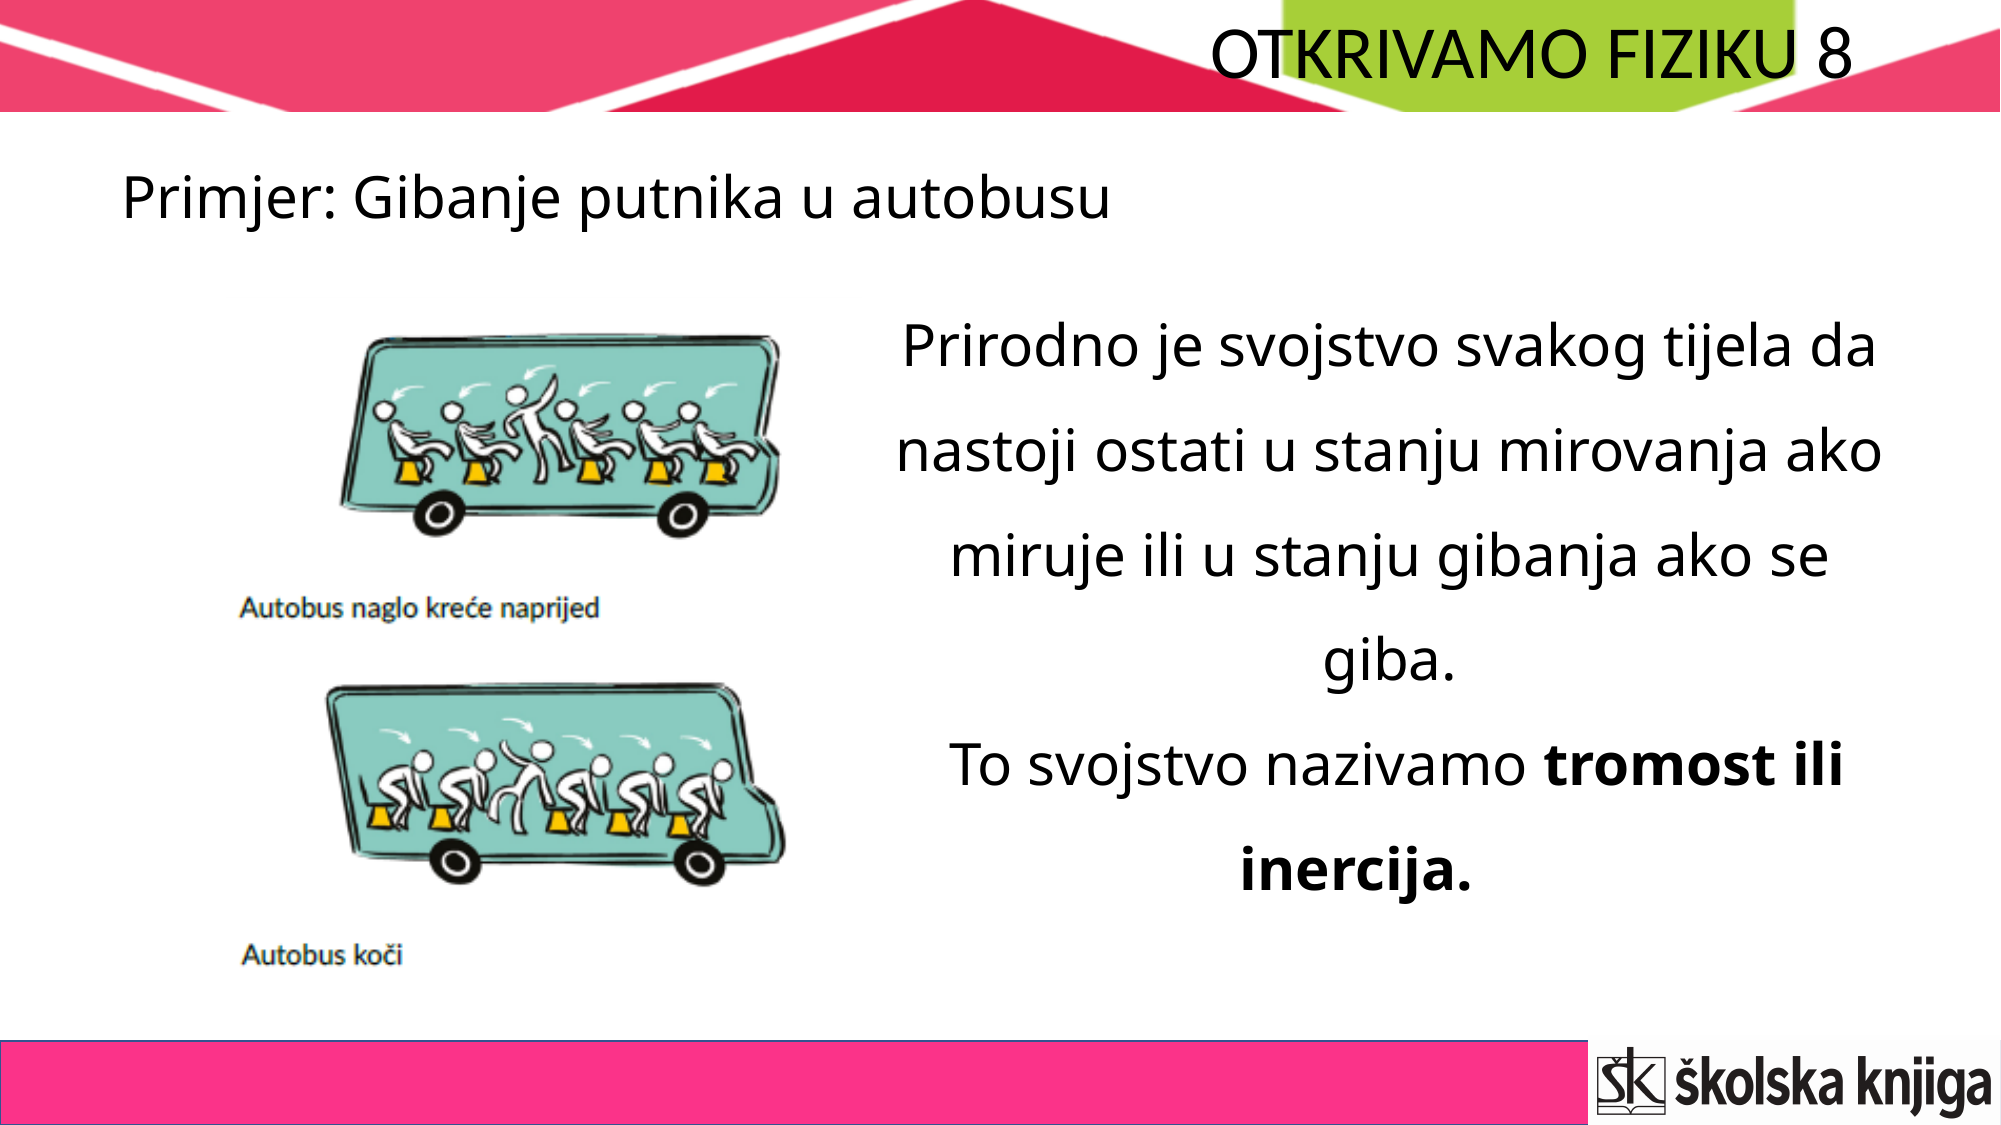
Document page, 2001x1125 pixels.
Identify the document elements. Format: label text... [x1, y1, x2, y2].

picture [226, 296, 862, 984]
text_box Primjer: Gibanje putnika u autobusu [106, 152, 1348, 238]
picture [0, 0, 2000, 112]
picture [1588, 1035, 2000, 1125]
text_box Prirodno je svojstvo svakog tijela da nastoji ostati u stanju mirovanja ako miruje ili u stanju gibanja ako se giba. To svojstvo nazivamo tromost ili inercija. [861, 265, 1919, 910]
